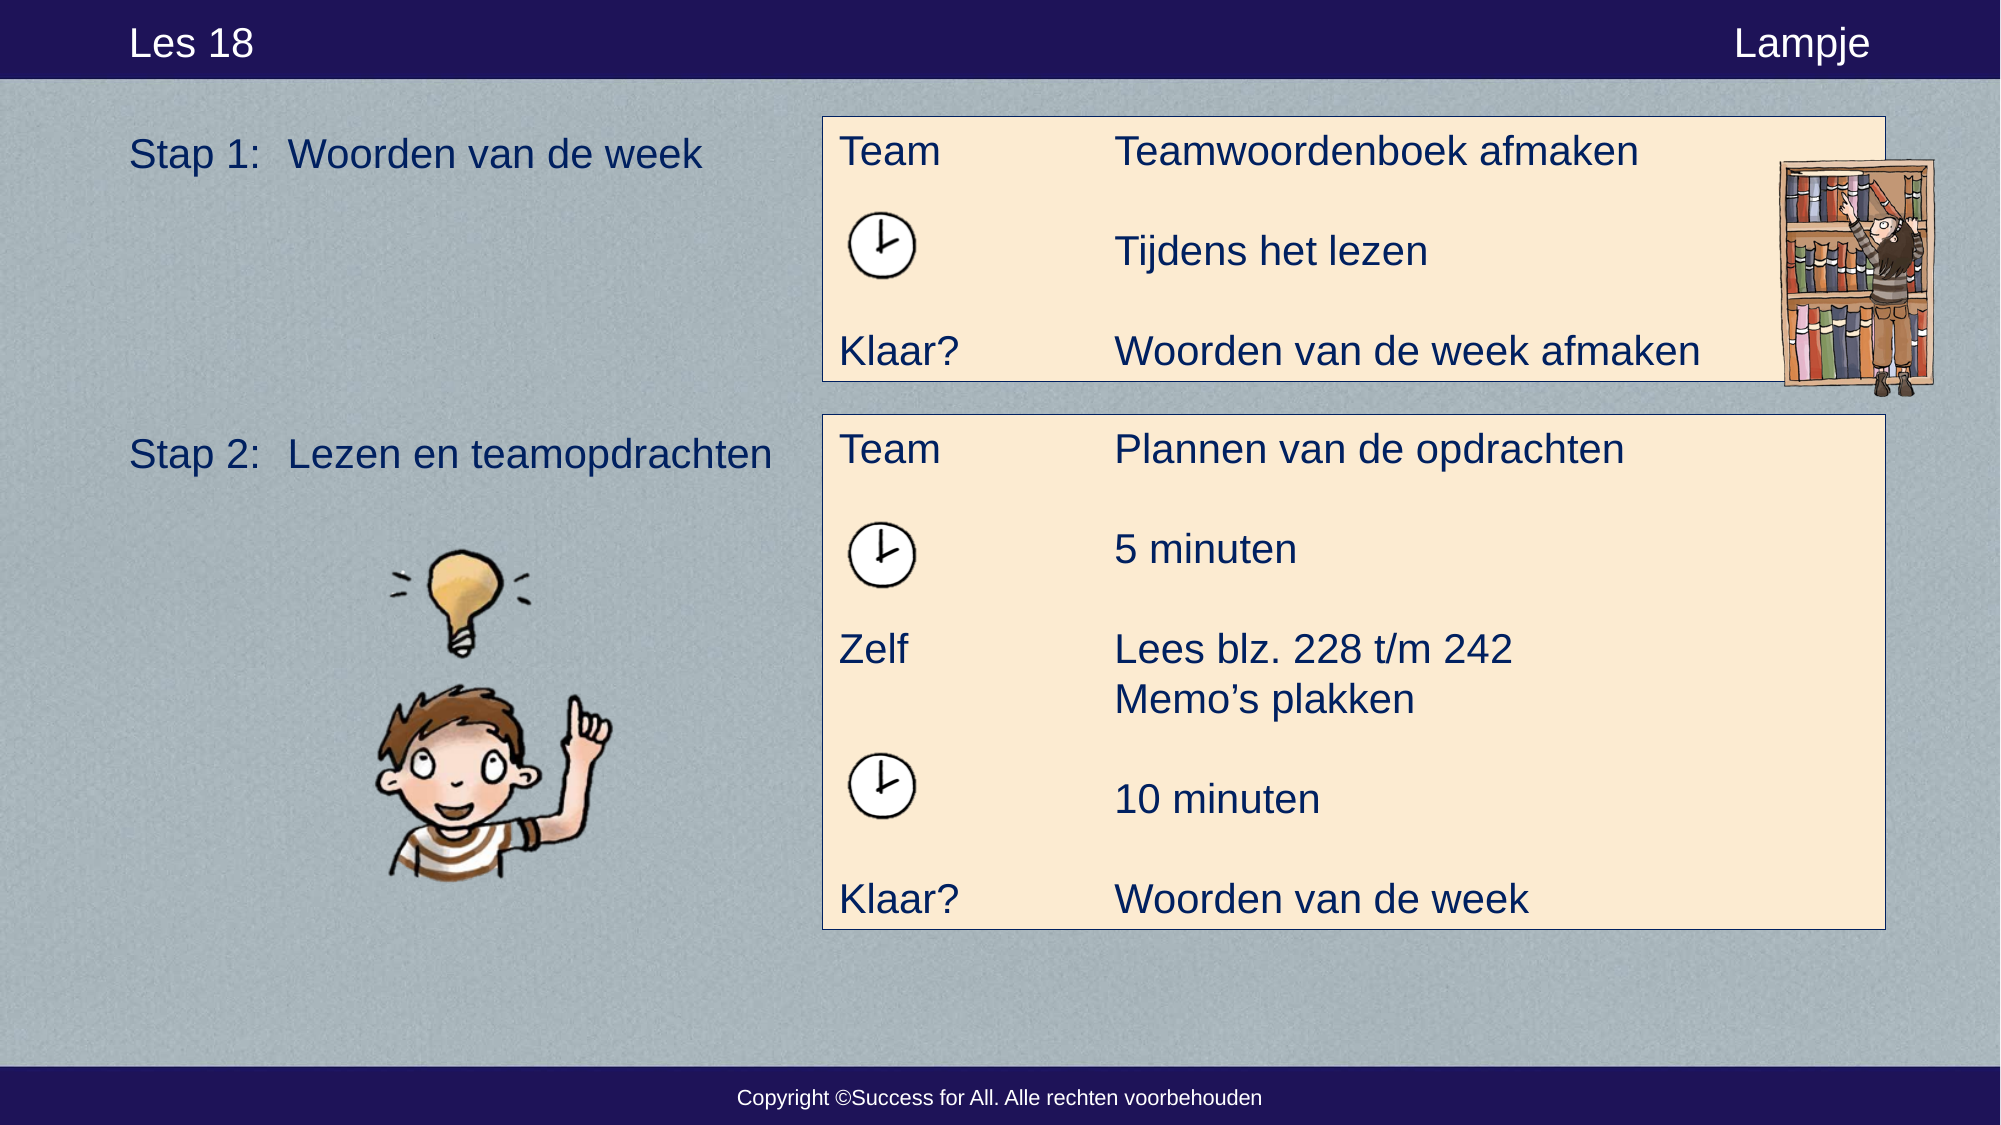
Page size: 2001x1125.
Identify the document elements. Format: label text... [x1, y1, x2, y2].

text_box Stap 1: Woorden van de week Stap 2: Lezen en teamopdrachten [114, 119, 907, 534]
text_box Copyright ©Success for All. Alle rechten voorbehouden [0, 1076, 2000, 1125]
text_box Les 18 [114, 8, 354, 73]
text_box Team Plannen van de opdrachten 5 minuten Zelf Lees blz. 228 t/m 242 Memo’s plakken 10 minuten Klaar? Woorden van de week [822, 414, 1886, 930]
picture [0, 0, 2001, 1125]
text_box Team Teamwoordenboek afmaken Tijdens het lezen Klaar? Woorden van de week afmaken [822, 116, 1886, 382]
text_box Lampje [999, 8, 1886, 73]
